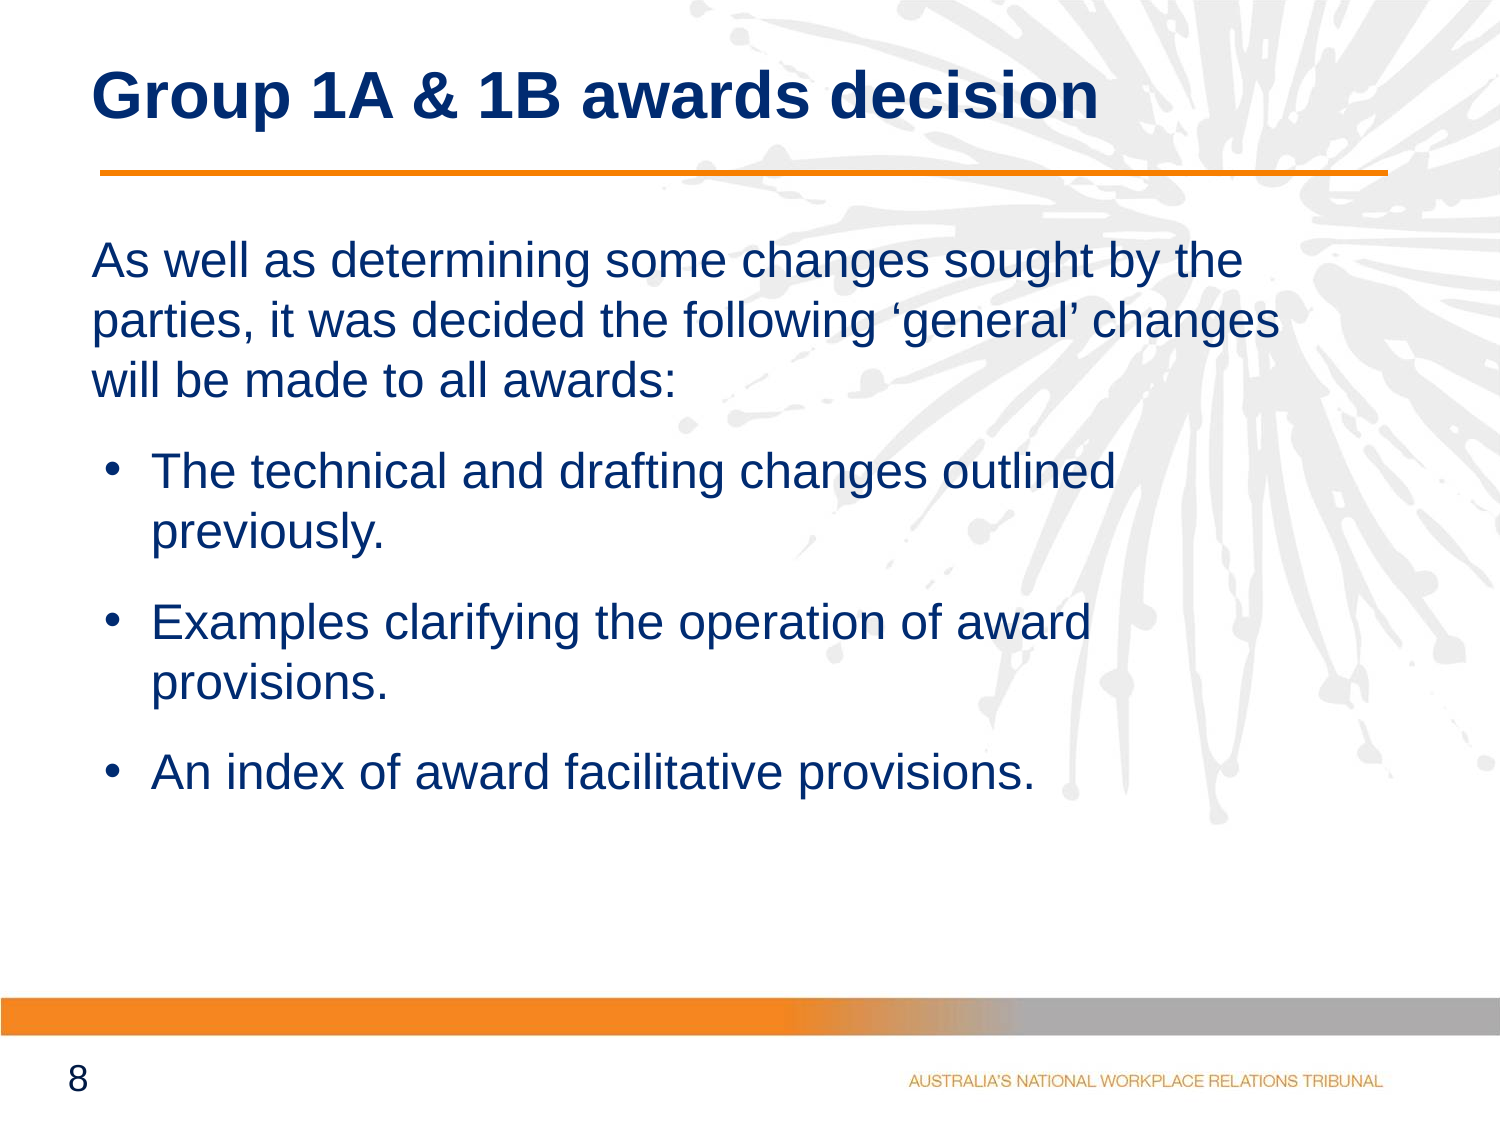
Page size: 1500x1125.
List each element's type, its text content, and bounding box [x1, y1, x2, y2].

picture [0, 0, 1500, 1125]
title Group 1A & 1B awards decision [76, 0, 1352, 185]
list As well as determining some changes sought by the parties, it was decided the following ‘general’ changes will be made to all awards: The technical and drafting changes outlined previously. Examples clarifying the operation of award provisions. An index of award facilitative provisions. [76, 219, 1353, 988]
slide_number 8 [53, 1046, 404, 1107]
